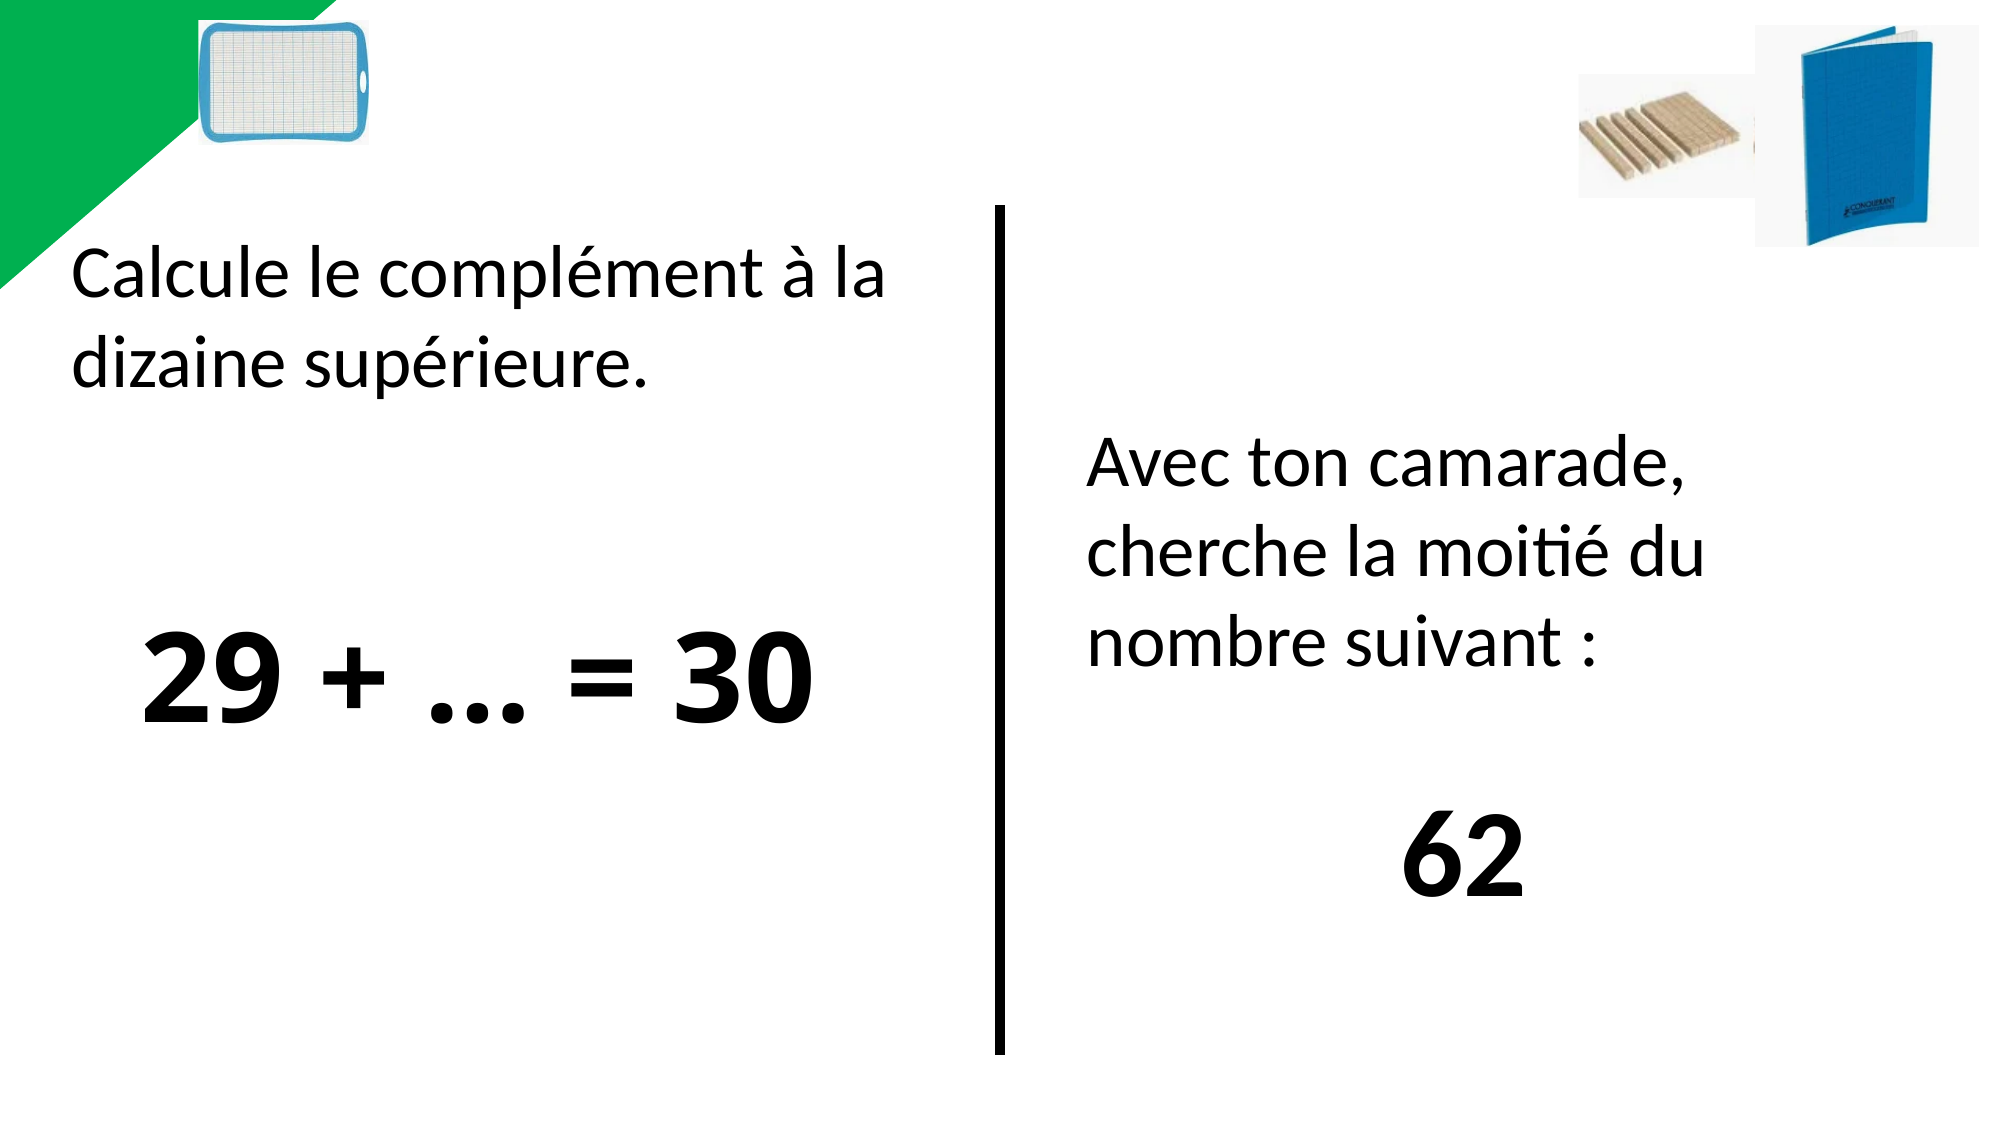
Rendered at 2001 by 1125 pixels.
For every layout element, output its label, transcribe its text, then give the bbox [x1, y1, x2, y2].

text_box Avec ton camarade, cherche la moitié du nombre suivant : 62 [1071, 404, 1855, 929]
text_box Calcule le complément à la dizaine supérieure. [56, 214, 979, 410]
text_box [0, 0, 337, 290]
picture [198, 20, 369, 145]
text_box 29 + … = 30 [76, 590, 880, 755]
picture [1578, 25, 1979, 247]
